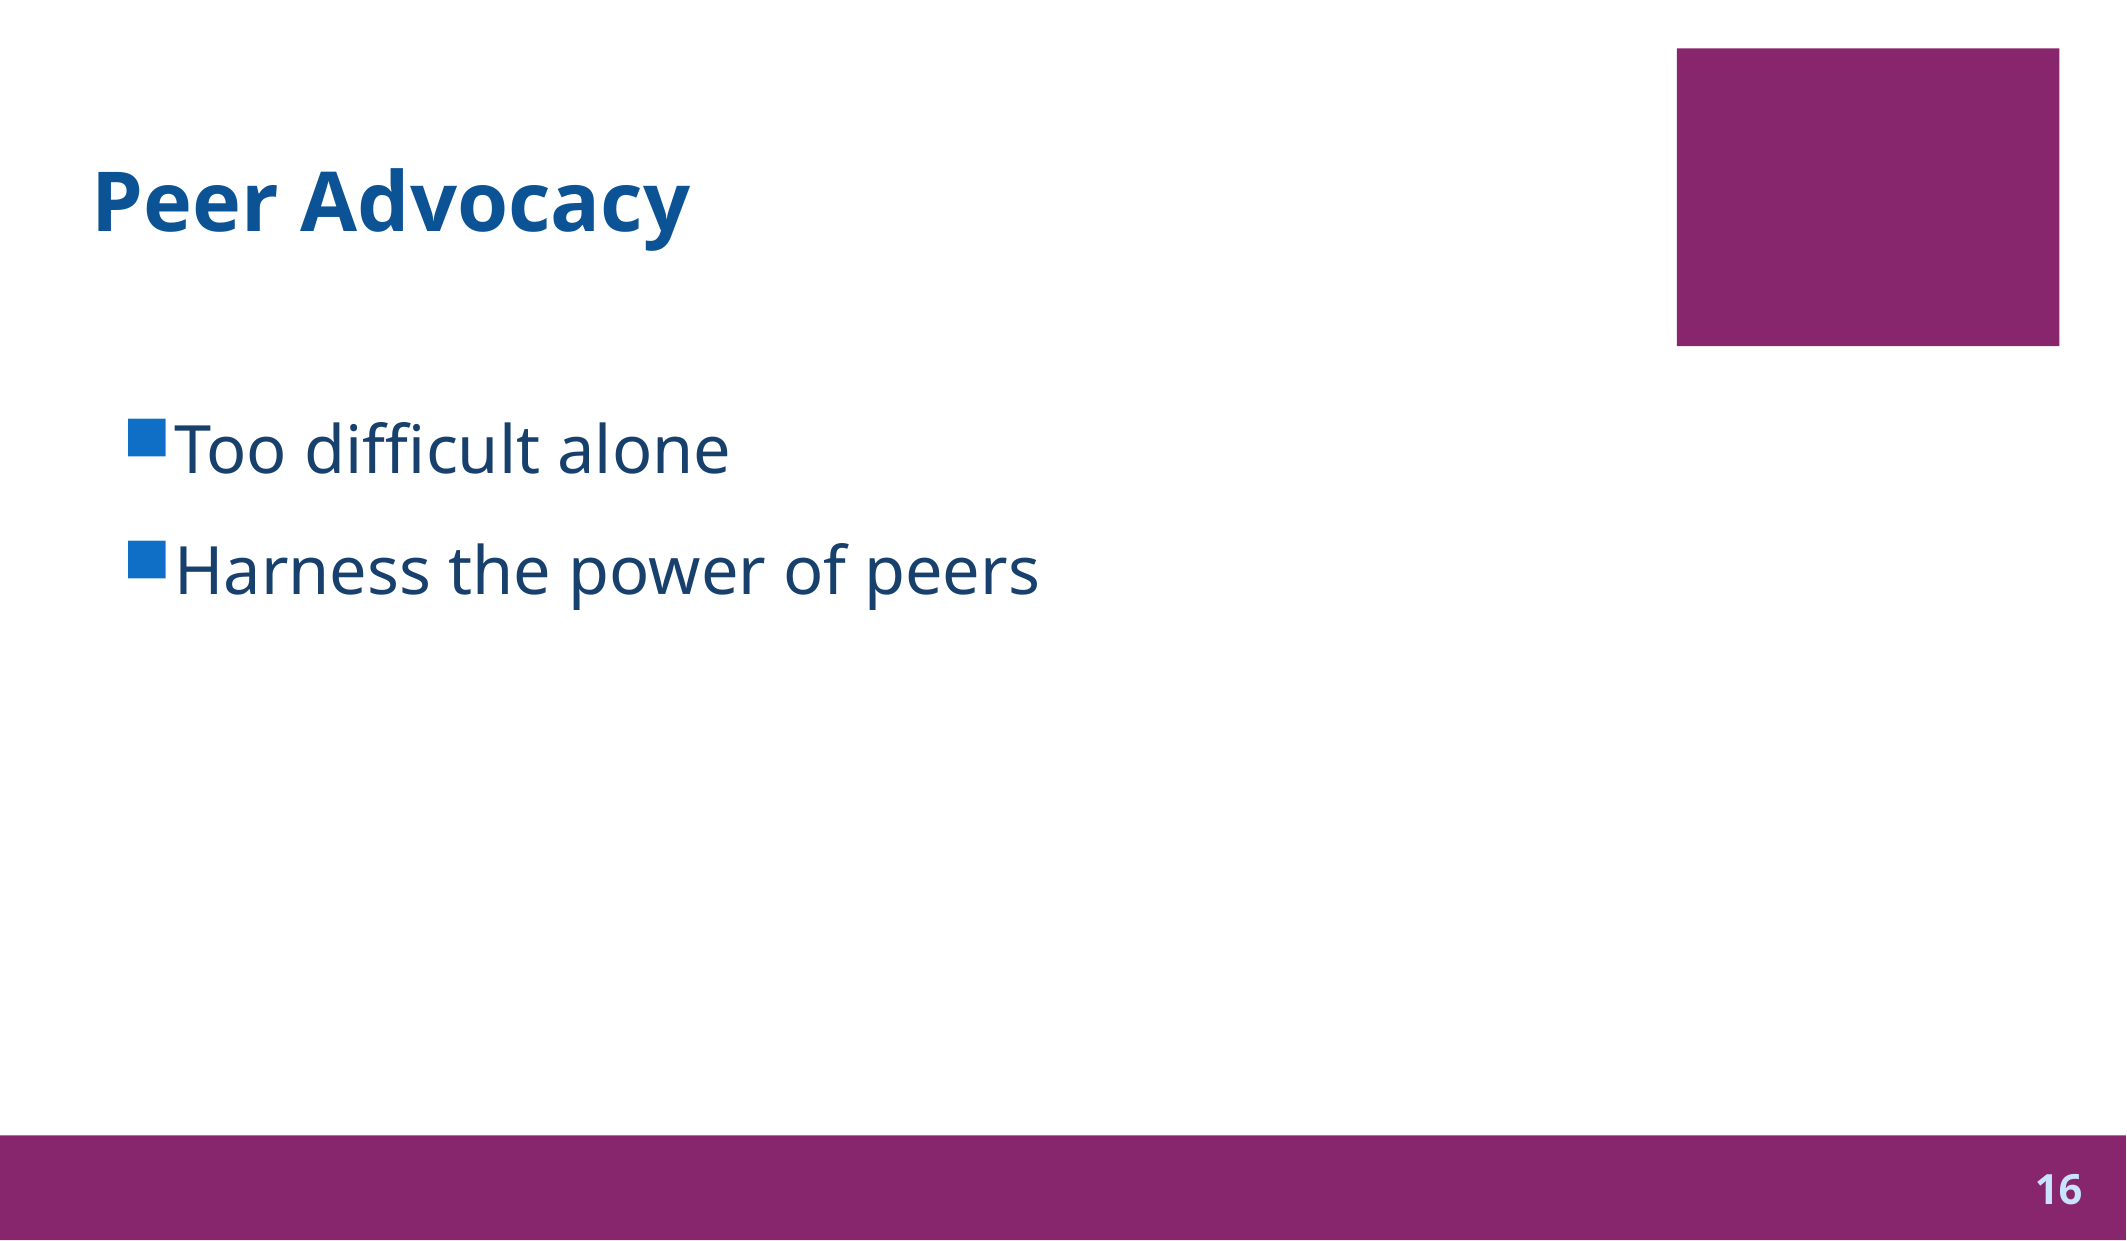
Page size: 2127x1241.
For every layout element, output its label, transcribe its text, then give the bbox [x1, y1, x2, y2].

title Peer Advocacy [76, 48, 1591, 256]
footer [0, 1135, 2126, 1241]
slide_number 16 [1619, 1154, 2098, 1221]
list Too difficult alone Harness the power of peers [106, 399, 1620, 1108]
